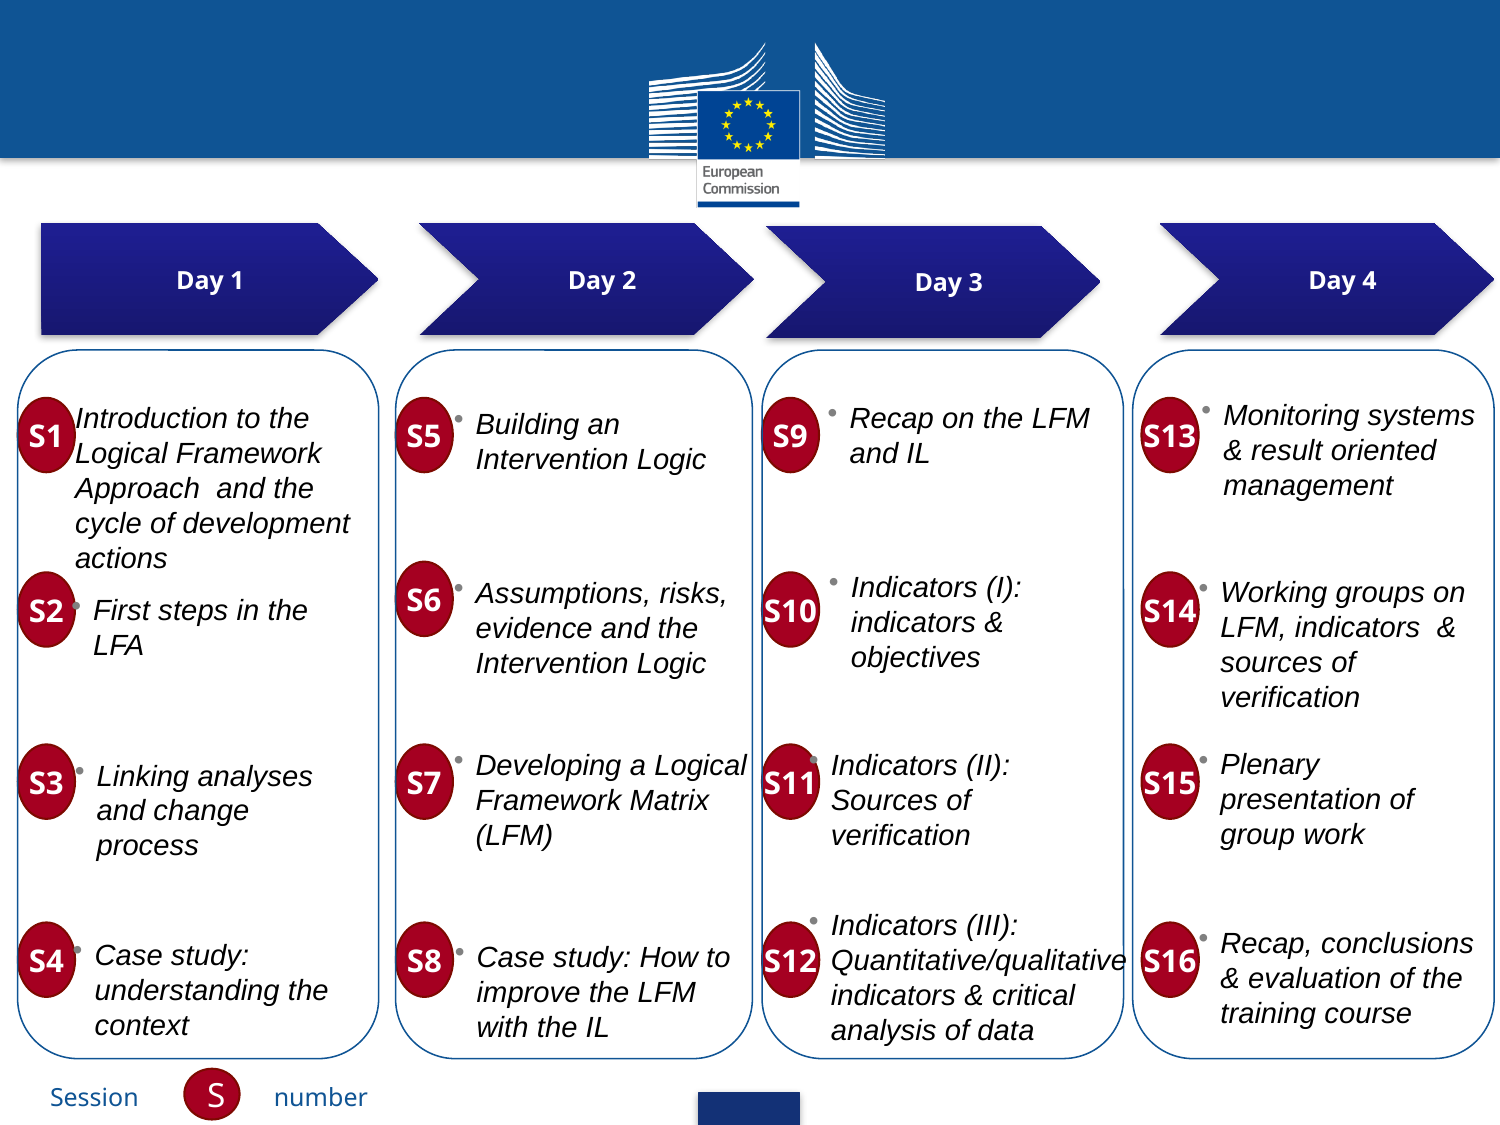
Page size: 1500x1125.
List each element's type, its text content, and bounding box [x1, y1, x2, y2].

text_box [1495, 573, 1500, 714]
text_box Indicators (III): Quantitative/qualitative indicators & critical analysis of data [809, 906, 1130, 1047]
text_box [184, 1068, 386, 1120]
text_box Session [35, 1074, 154, 1119]
text_box Case study: How to improve the LFM with the IL [454, 938, 743, 1044]
picture [649, 42, 885, 208]
text_box Day 4 [1159, 223, 1495, 336]
text_box Plenary presentation of group work [1198, 745, 1471, 851]
text_box Case study: understanding the context [57, 928, 379, 1049]
text_box Day 1 [41, 223, 379, 336]
text_box Assumptions, risks, evidence and the Intervention Logic [453, 574, 736, 680]
text_box [762, 350, 1124, 1059]
text_box Day 2 [419, 223, 754, 336]
text_box [1132, 350, 1495, 1059]
text_box Day 3 [766, 225, 1101, 338]
text_box [17, 349, 379, 1059]
text_box First steps in the LFA [56, 584, 378, 669]
text_box [395, 349, 753, 1059]
